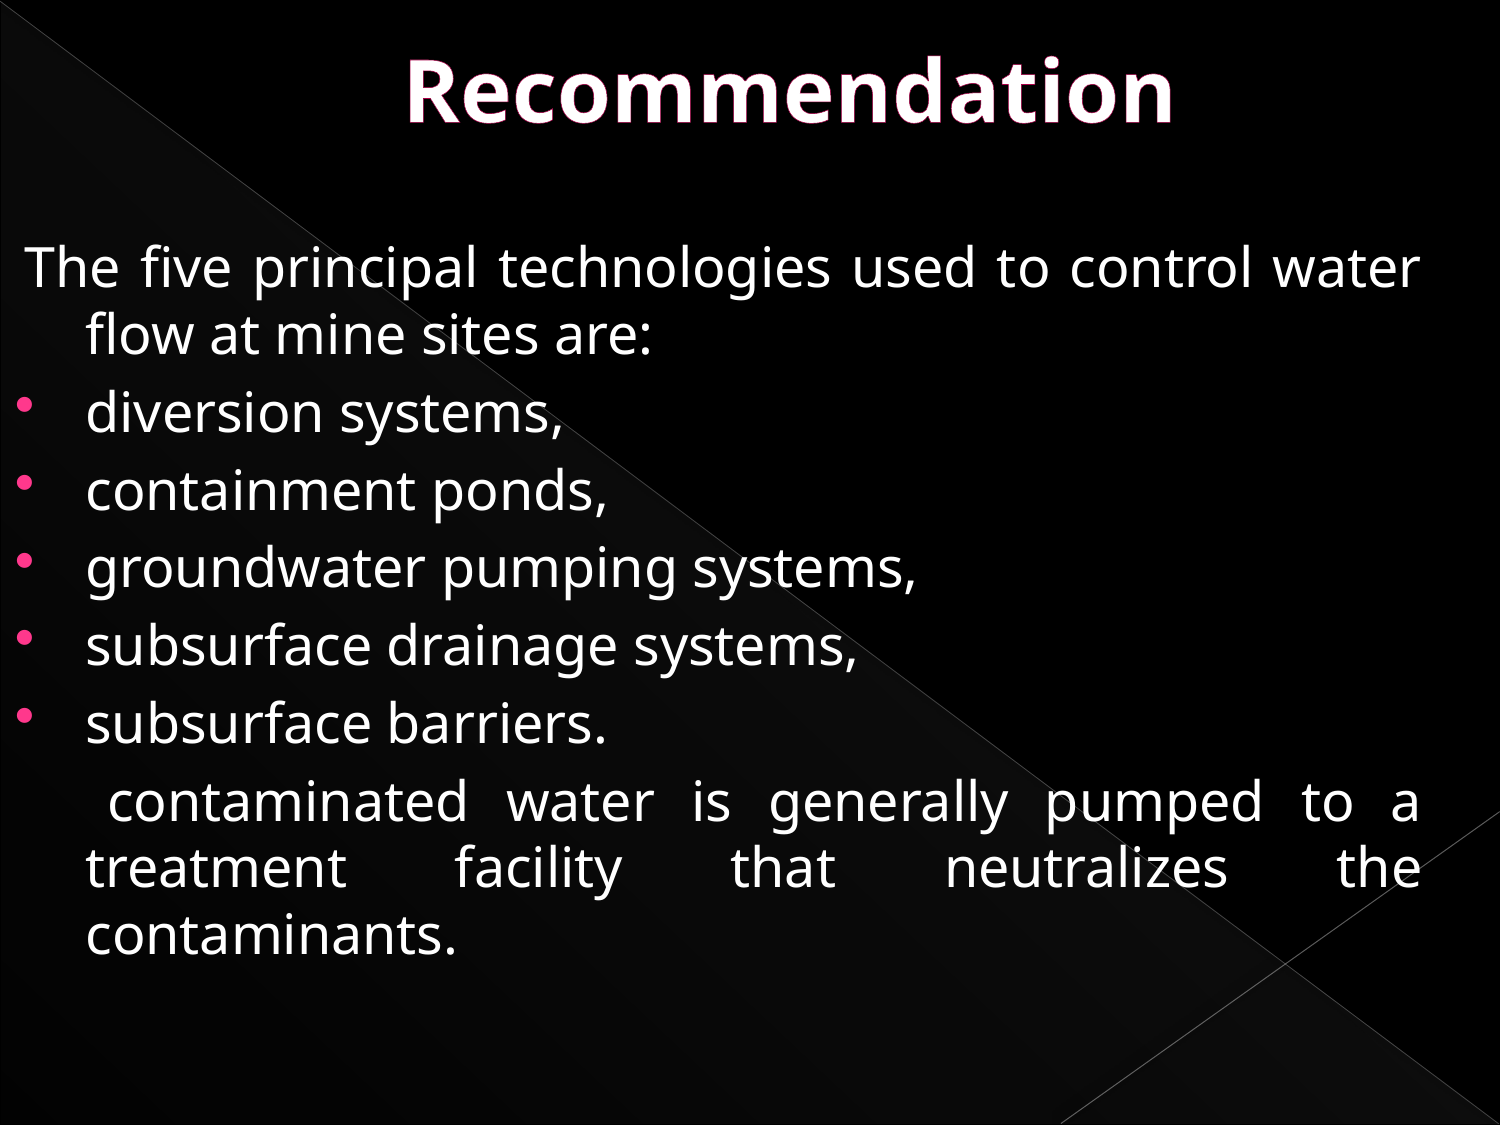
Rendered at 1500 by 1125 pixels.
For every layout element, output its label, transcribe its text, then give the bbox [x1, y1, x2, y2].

list The five principal technologies used to control water flow at mine sites are: diversion systems, containment ponds, groundwater pumping systems, subsurface drainage systems, subsurface barriers. contaminated water is generally pumped to a treatment facility that neutralizes the contaminants. [0, 224, 1438, 975]
title Recommendation [0, 0, 1500, 175]
